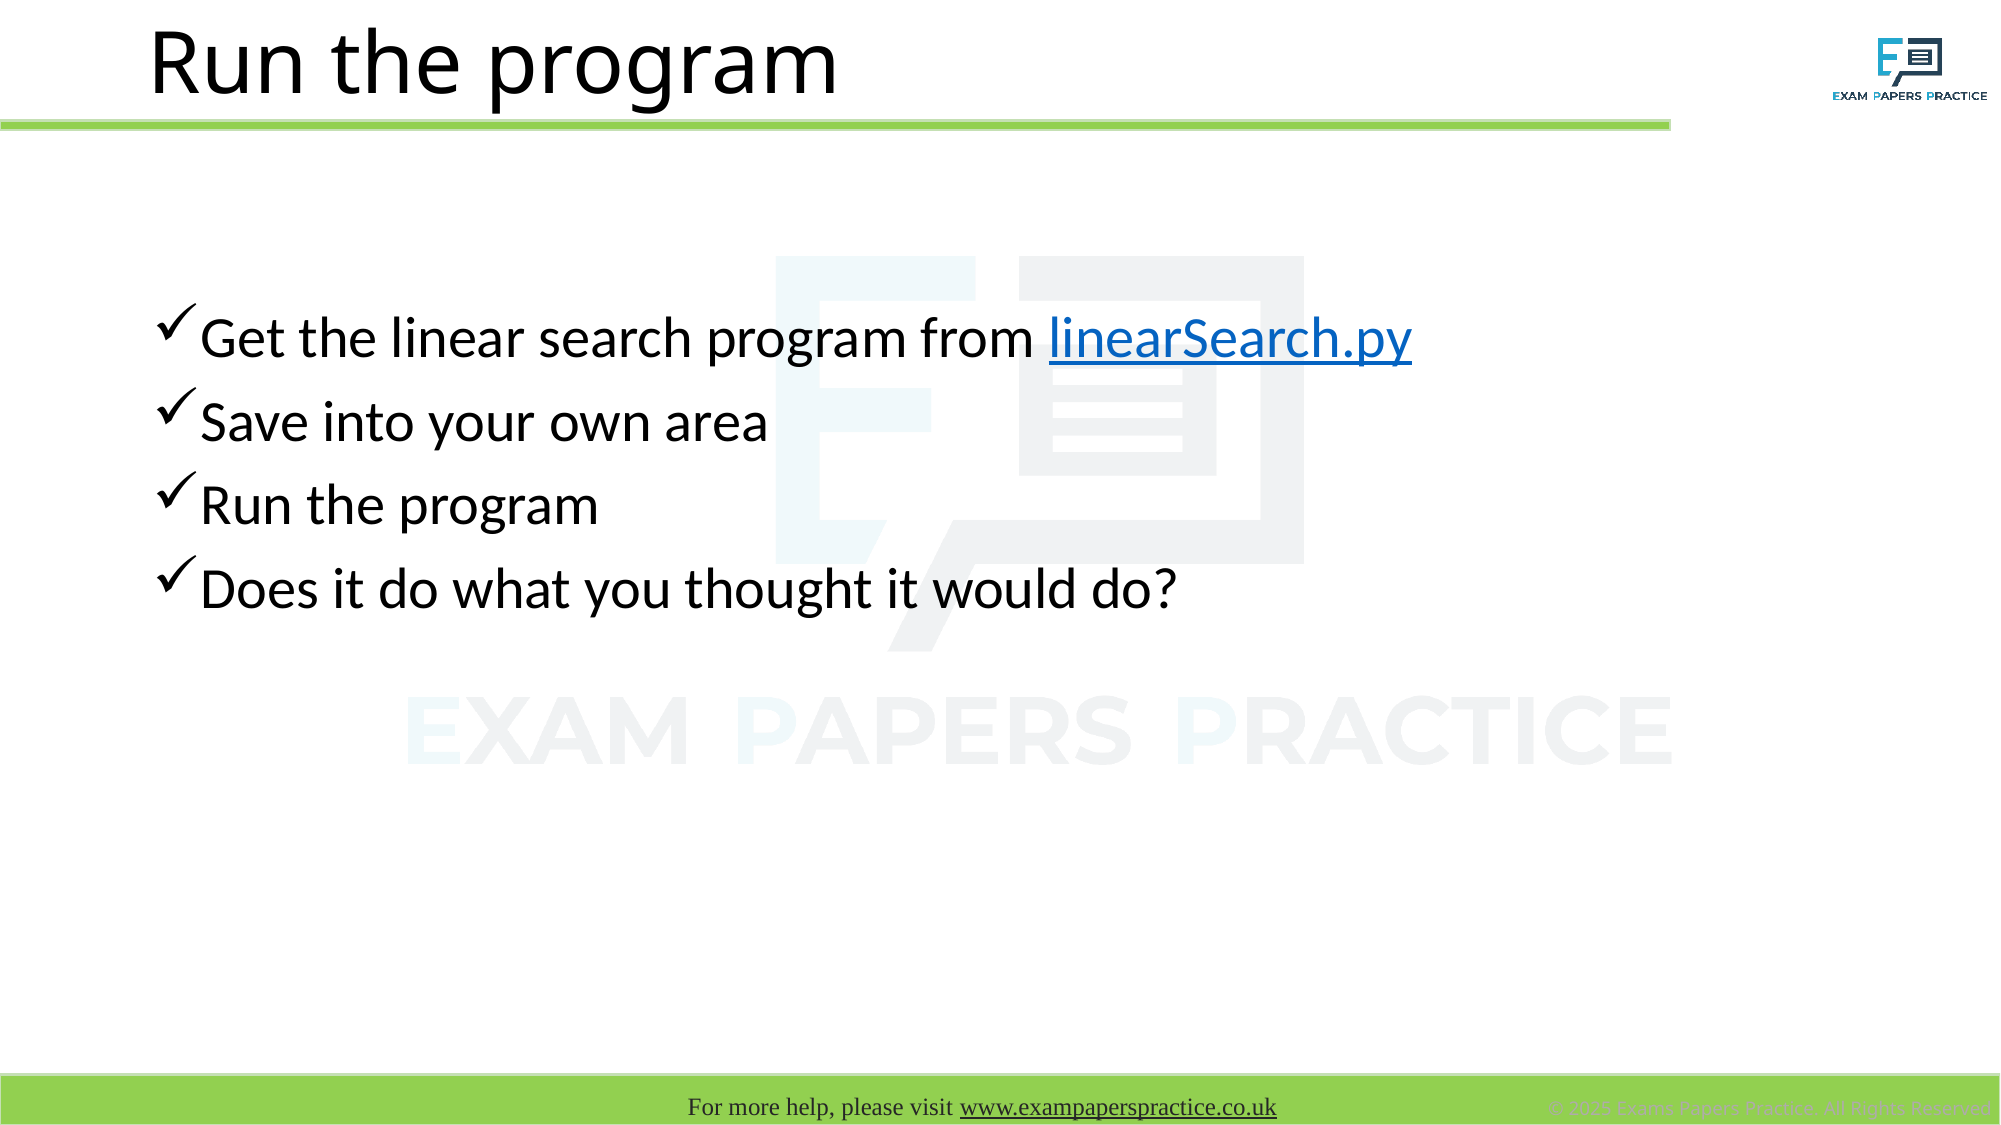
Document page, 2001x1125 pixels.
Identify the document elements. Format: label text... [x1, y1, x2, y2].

list Get the linear search program from linearSearch.py Save into your own area Run the program Does it do what you thought it would do? [137, 299, 1959, 1014]
title Run the program [132, 11, 1858, 121]
